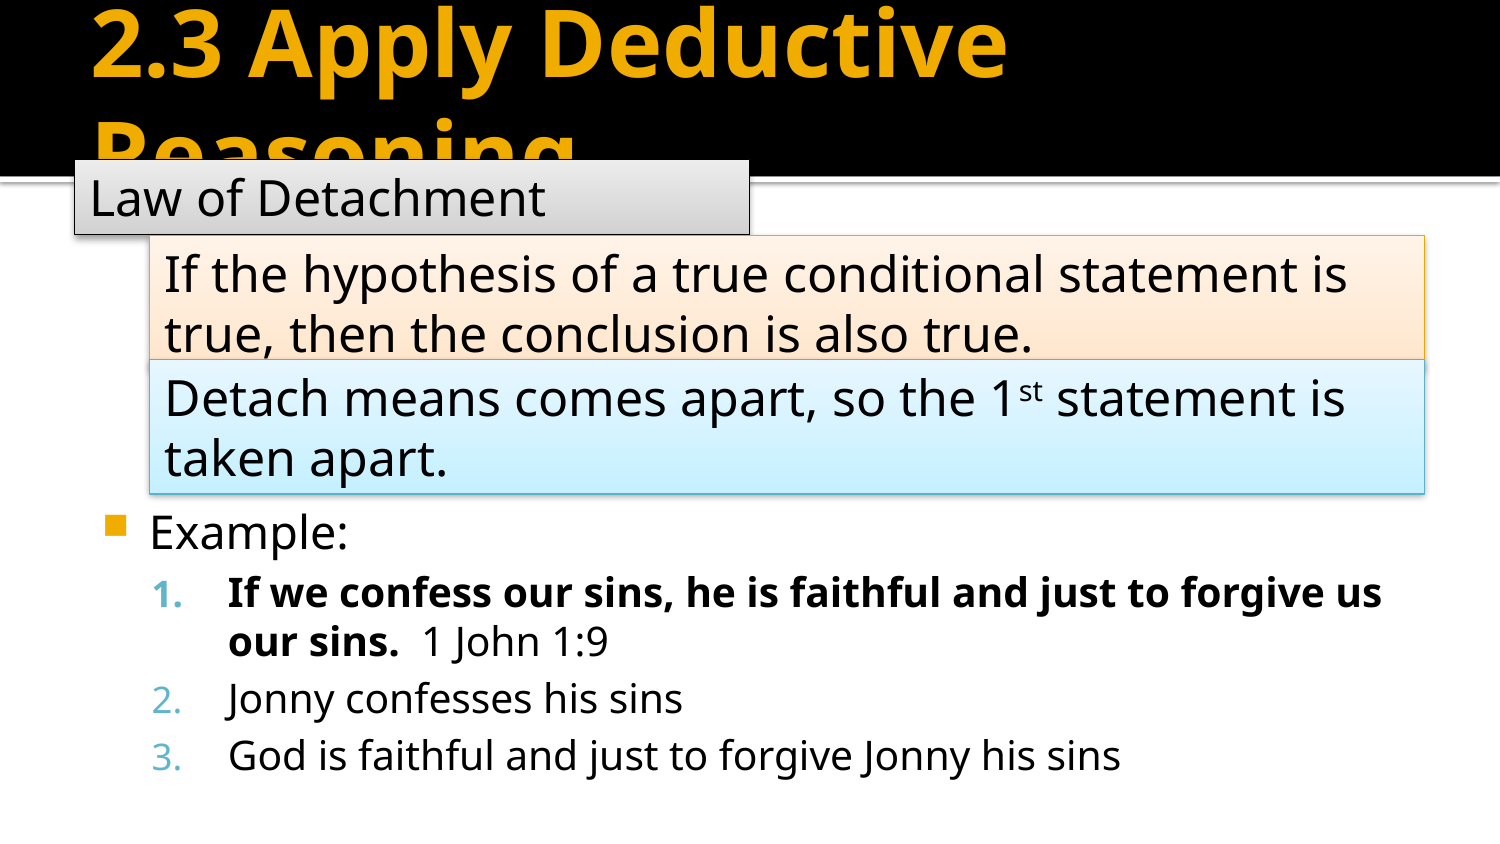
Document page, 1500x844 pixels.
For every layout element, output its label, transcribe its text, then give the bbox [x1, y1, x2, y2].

title 2.3 Apply Deductive Reasoning [75, 19, 1425, 174]
text_box If the hypothesis of a true conditional statement is true, then the conclusion is also true. [149, 235, 1425, 359]
text_box Detach means comes apart, so the 1st statement is taken apart. [149, 359, 1425, 495]
list Example: If we confess our sins, he is faithful and just to forgive us our sins. 1 John 1:9 Jonny confesses his sins God is faithful and just to forgive Jonny his sins [75, 487, 1425, 788]
text_box Law of Detachment [74, 159, 750, 235]
